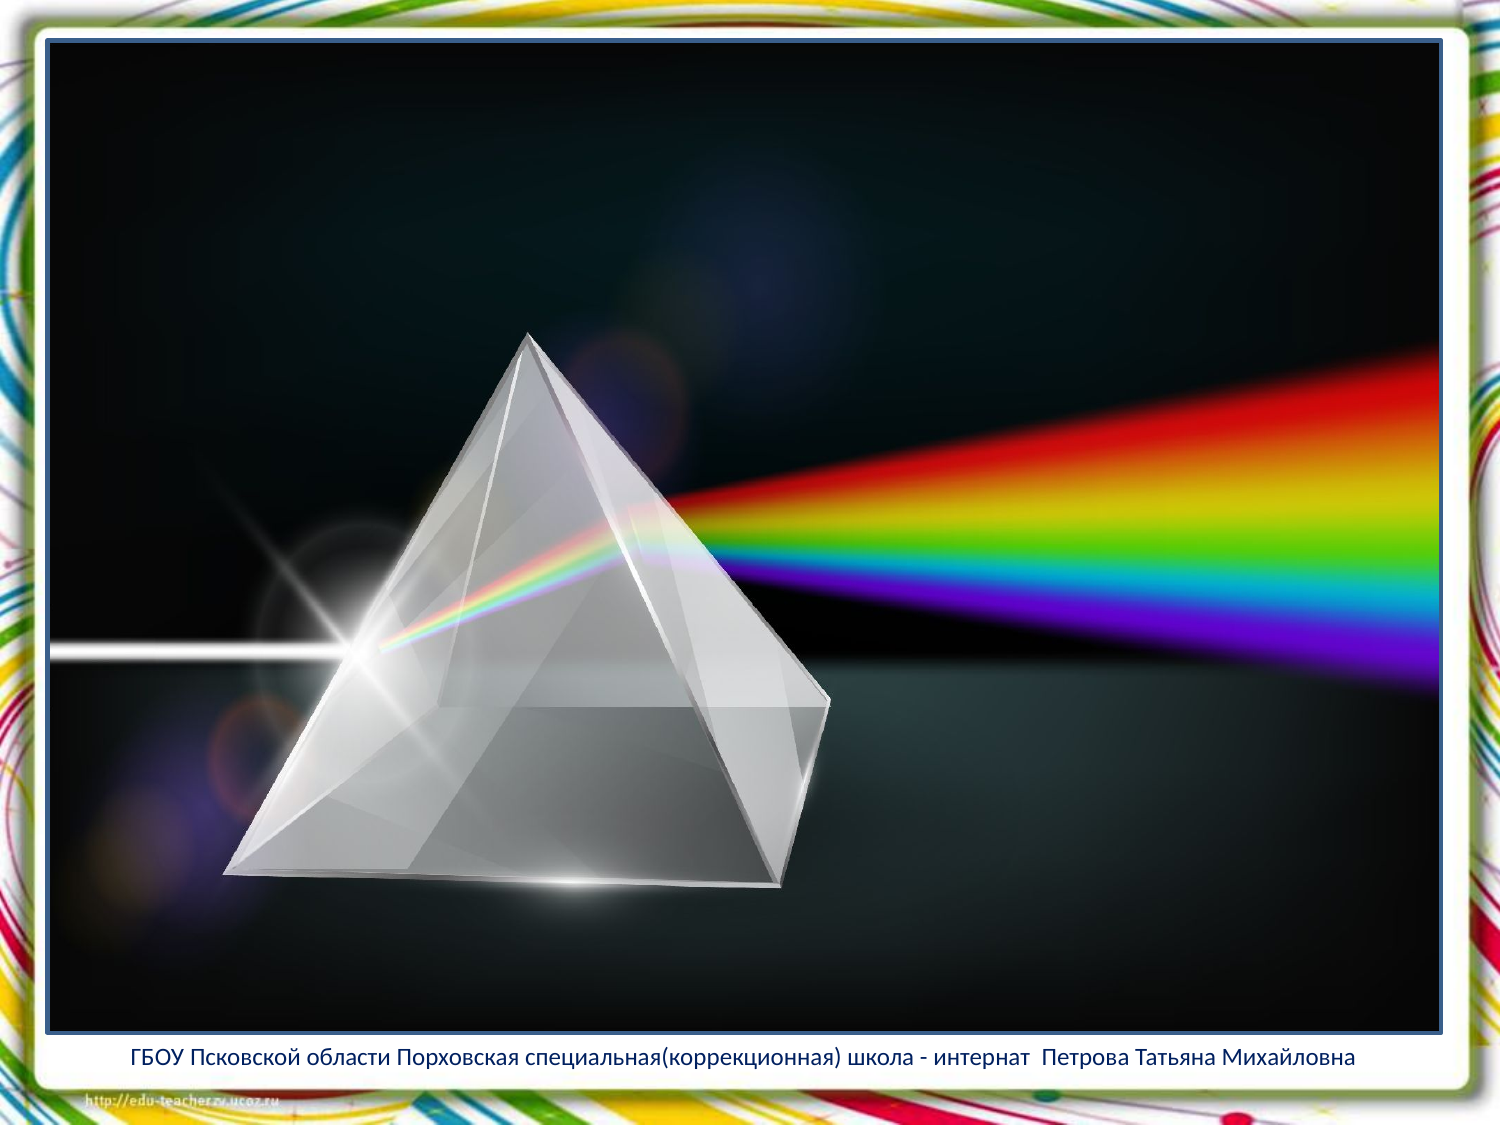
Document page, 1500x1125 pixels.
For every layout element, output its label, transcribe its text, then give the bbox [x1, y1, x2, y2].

footer ГБОУ Псковской области Порховская специальная(коррекционная) школа - интернат Петрова Татьяна Михайловна [23, 1023, 1465, 1087]
picture [0, 0, 1500, 1125]
text_box [45, 38, 1443, 1035]
